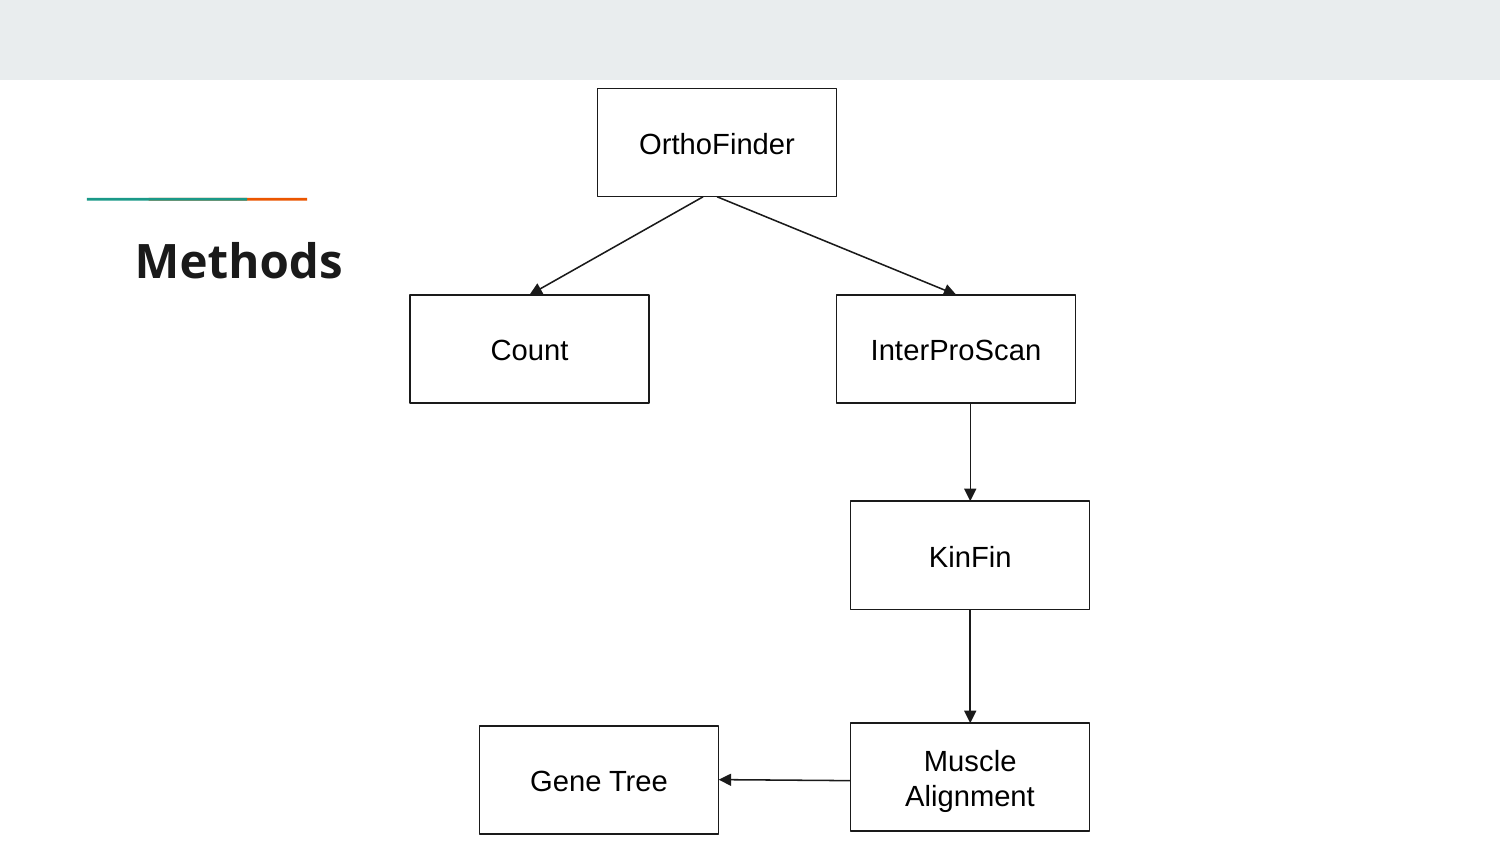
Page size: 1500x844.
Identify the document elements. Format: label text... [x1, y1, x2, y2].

text_box OrthoFinder [597, 88, 837, 197]
text_box Gene Tree [479, 725, 719, 835]
title Methods [119, 216, 388, 305]
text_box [529, 196, 704, 295]
text_box Count [410, 294, 650, 403]
text_box KinFin [850, 501, 1090, 610]
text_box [716, 196, 957, 296]
text_box InterProScan [836, 294, 1076, 403]
text_box Muscle Alignment [850, 723, 1090, 832]
